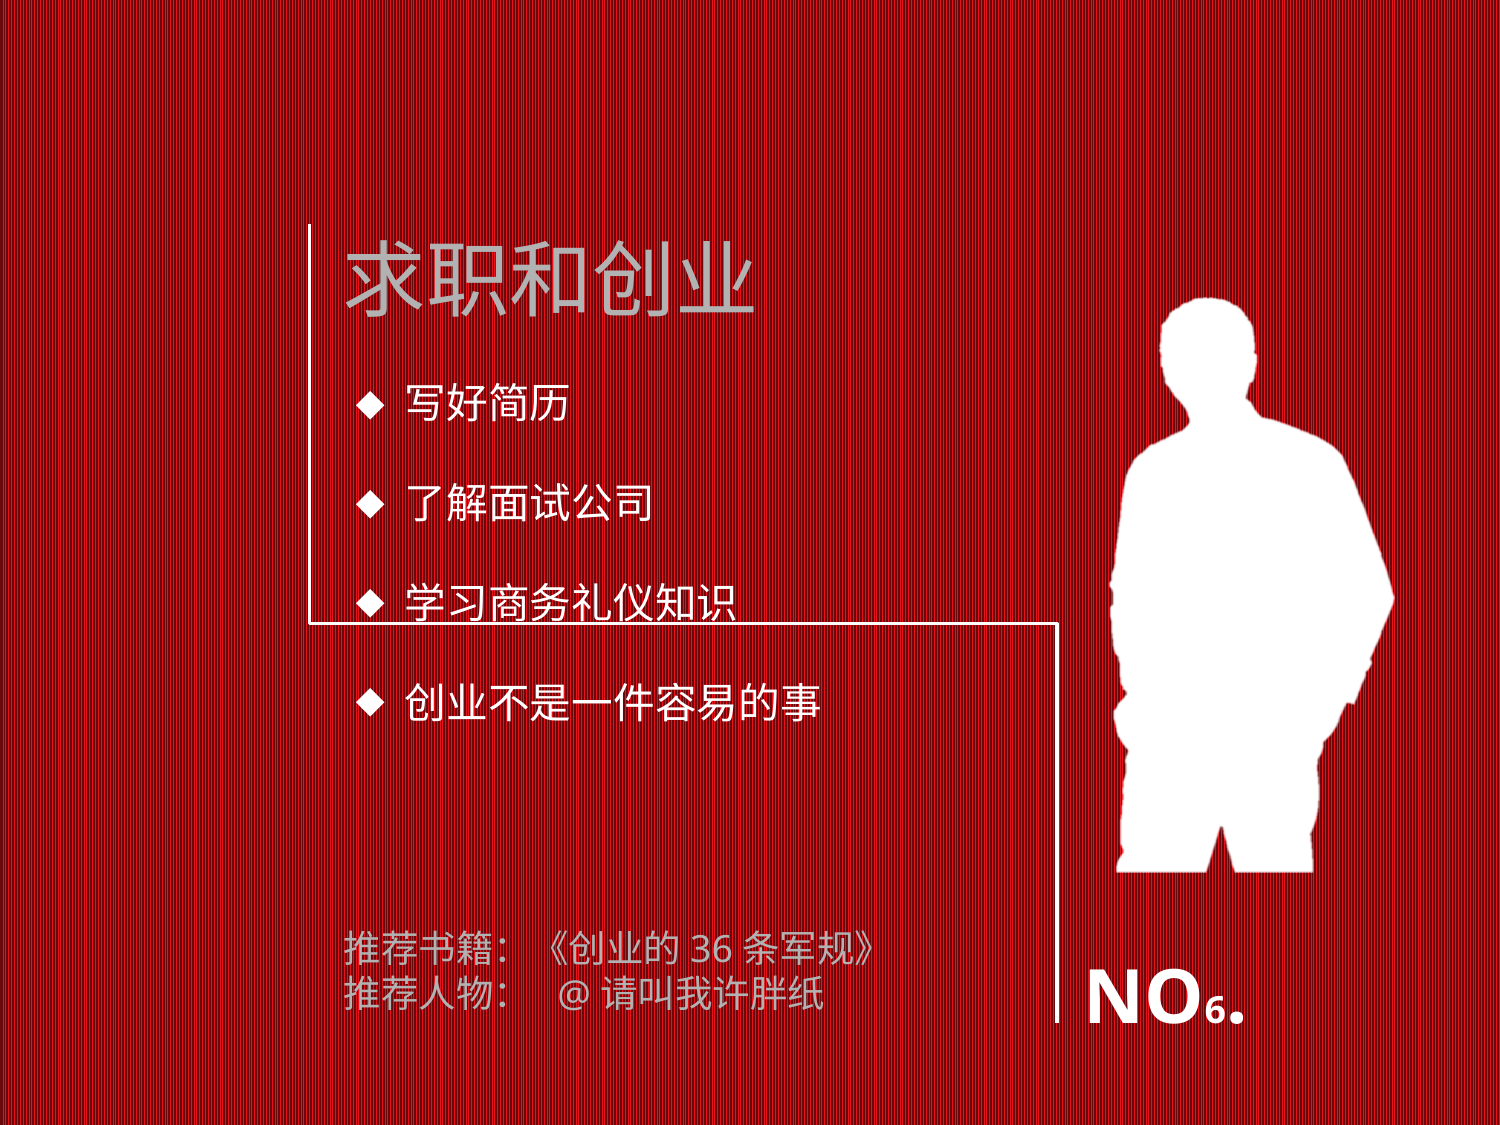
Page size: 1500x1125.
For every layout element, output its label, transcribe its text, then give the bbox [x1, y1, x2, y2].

text_box 推荐书籍：《创业的36条军规》 推荐人物： @请叫我许胖纸 [328, 1007, 907, 1022]
text_box 求职和创业 [159, 220, 774, 335]
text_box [283, 250, 1084, 998]
picture [1084, 250, 1500, 875]
text_box NO6. [1069, 940, 1329, 1046]
